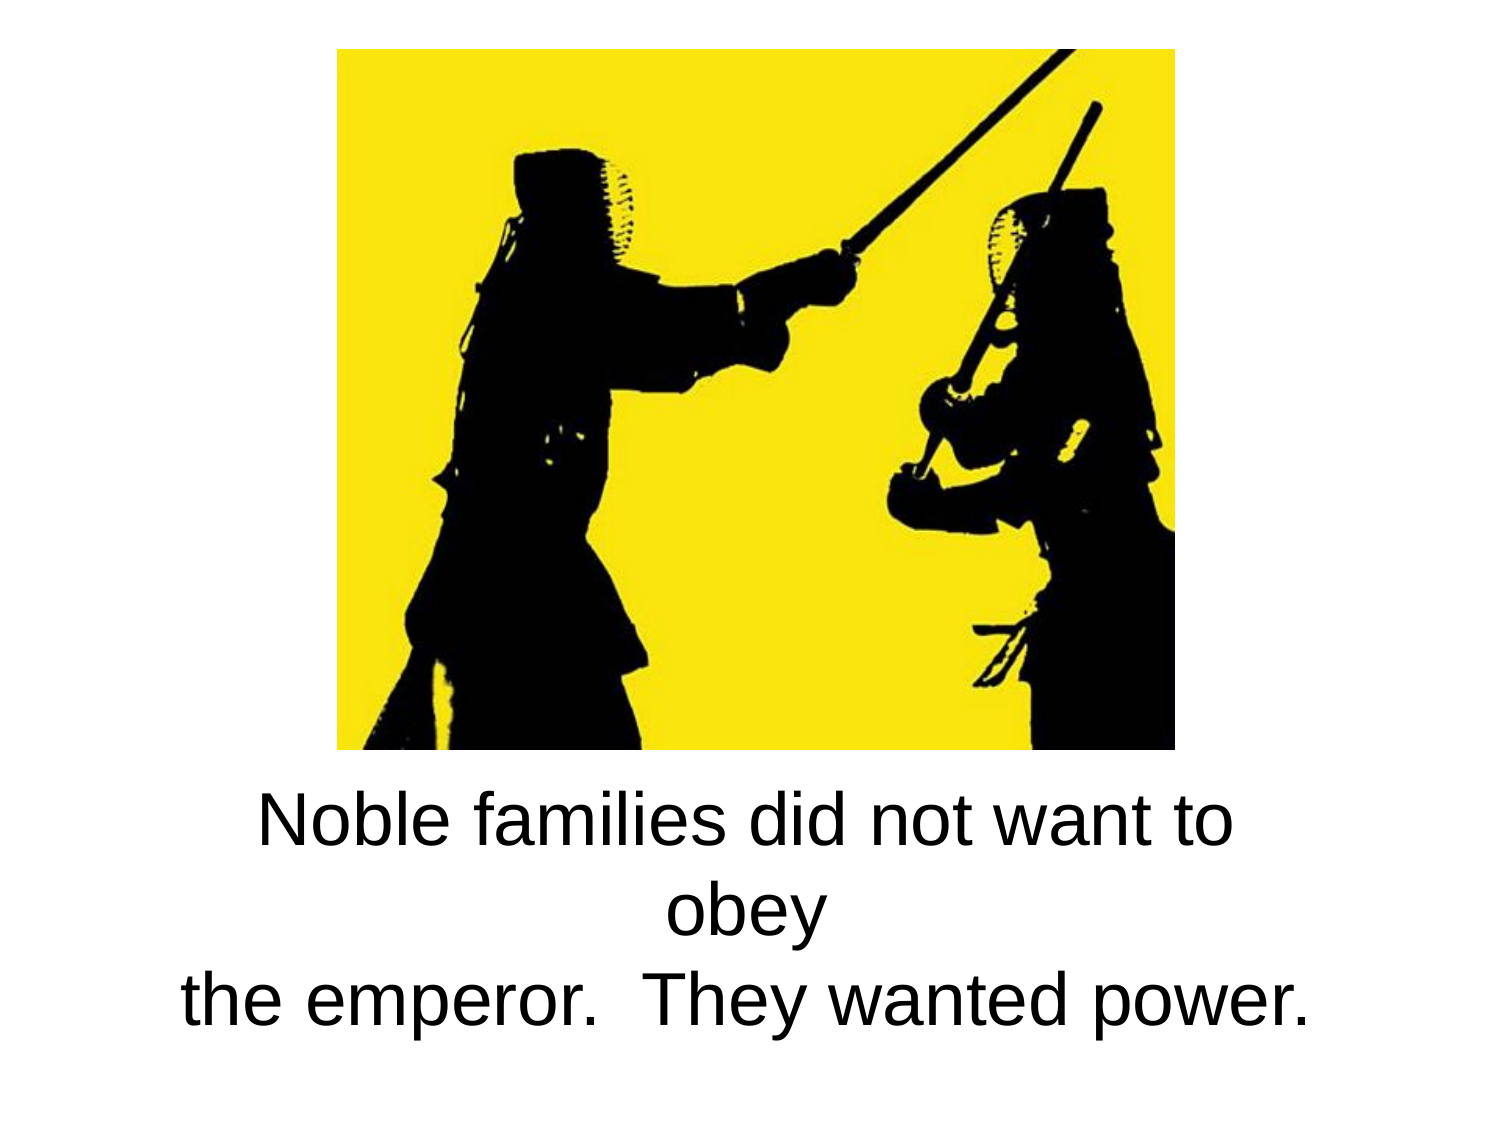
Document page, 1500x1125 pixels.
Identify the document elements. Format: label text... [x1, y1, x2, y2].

picture [337, 49, 1176, 751]
text_box Noble families did not want to obey the emperor. They wanted power. [150, 762, 1343, 958]
